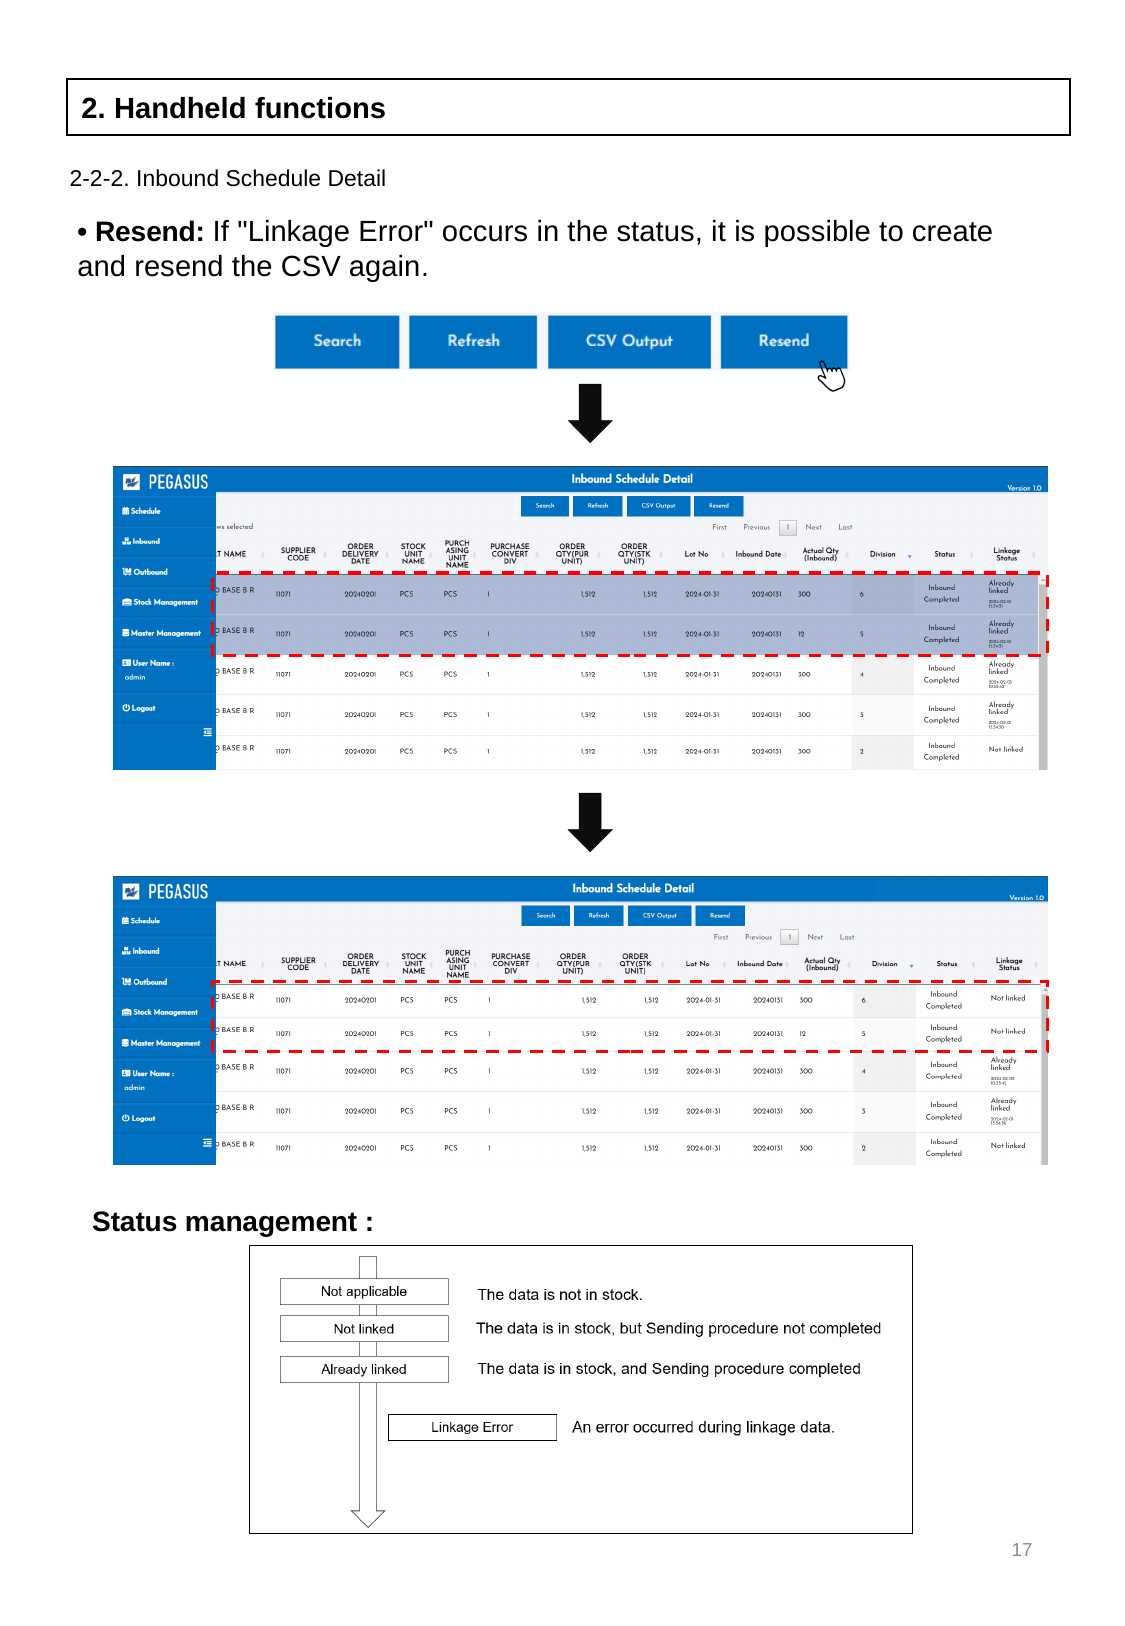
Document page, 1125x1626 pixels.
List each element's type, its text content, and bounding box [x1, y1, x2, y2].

picture [113, 466, 1048, 770]
picture [113, 876, 1048, 1165]
text_box 2. Handheld functions [66, 78, 1071, 136]
picture [249, 1245, 913, 1534]
text_box [565, 792, 615, 854]
picture [273, 312, 851, 396]
slide_number 17 [794, 1506, 1048, 1593]
text_box Status management : [77, 1196, 640, 1245]
text_box • Resend: If "Linkage Error" occurs in the status, it is possible to create and resend the CSV again. [62, 204, 1091, 290]
text_box [565, 383, 615, 445]
text_box 2-2-2. Inbound Schedule Detail [54, 156, 744, 199]
